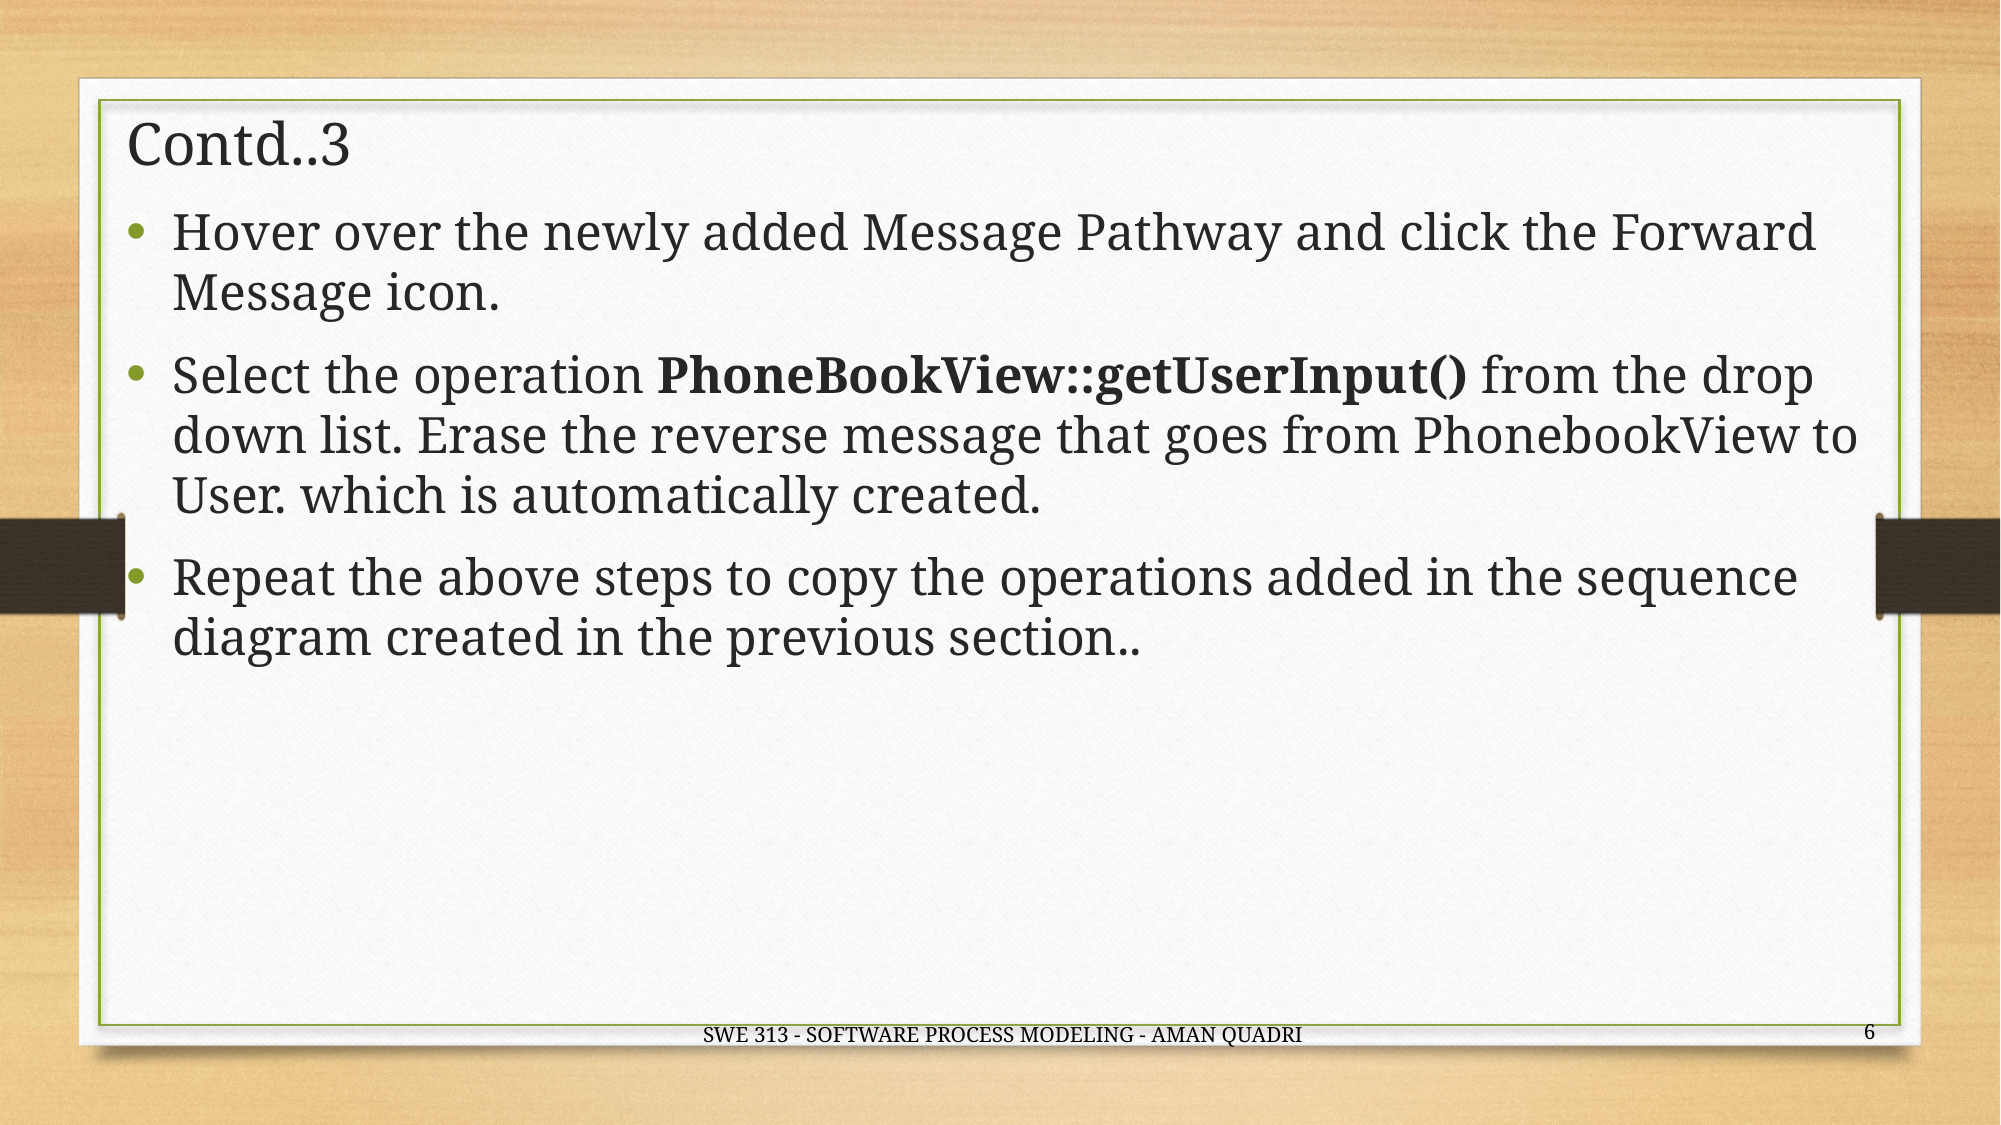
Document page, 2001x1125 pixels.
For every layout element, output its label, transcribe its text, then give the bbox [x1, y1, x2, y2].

slide_number 6 [1801, 1010, 1891, 1056]
footer SWE 313 - SOFTWARE PROCESS MODELING - AMAN QUADRI [403, 1020, 1602, 1049]
list Hover over the newly added Message Pathway and click the Forward Message icon. Select the operation PhoneBookView::getUserInput() from the drop down list. Erase the reverse message that goes from PhonebookView to User. which is automatically created. Repeat the above steps to copy the operations added in the sequence diagram created in the previous section.. [110, 193, 1895, 1012]
title Contd..3 [110, 99, 1895, 185]
picture [0, 0, 2001, 1125]
